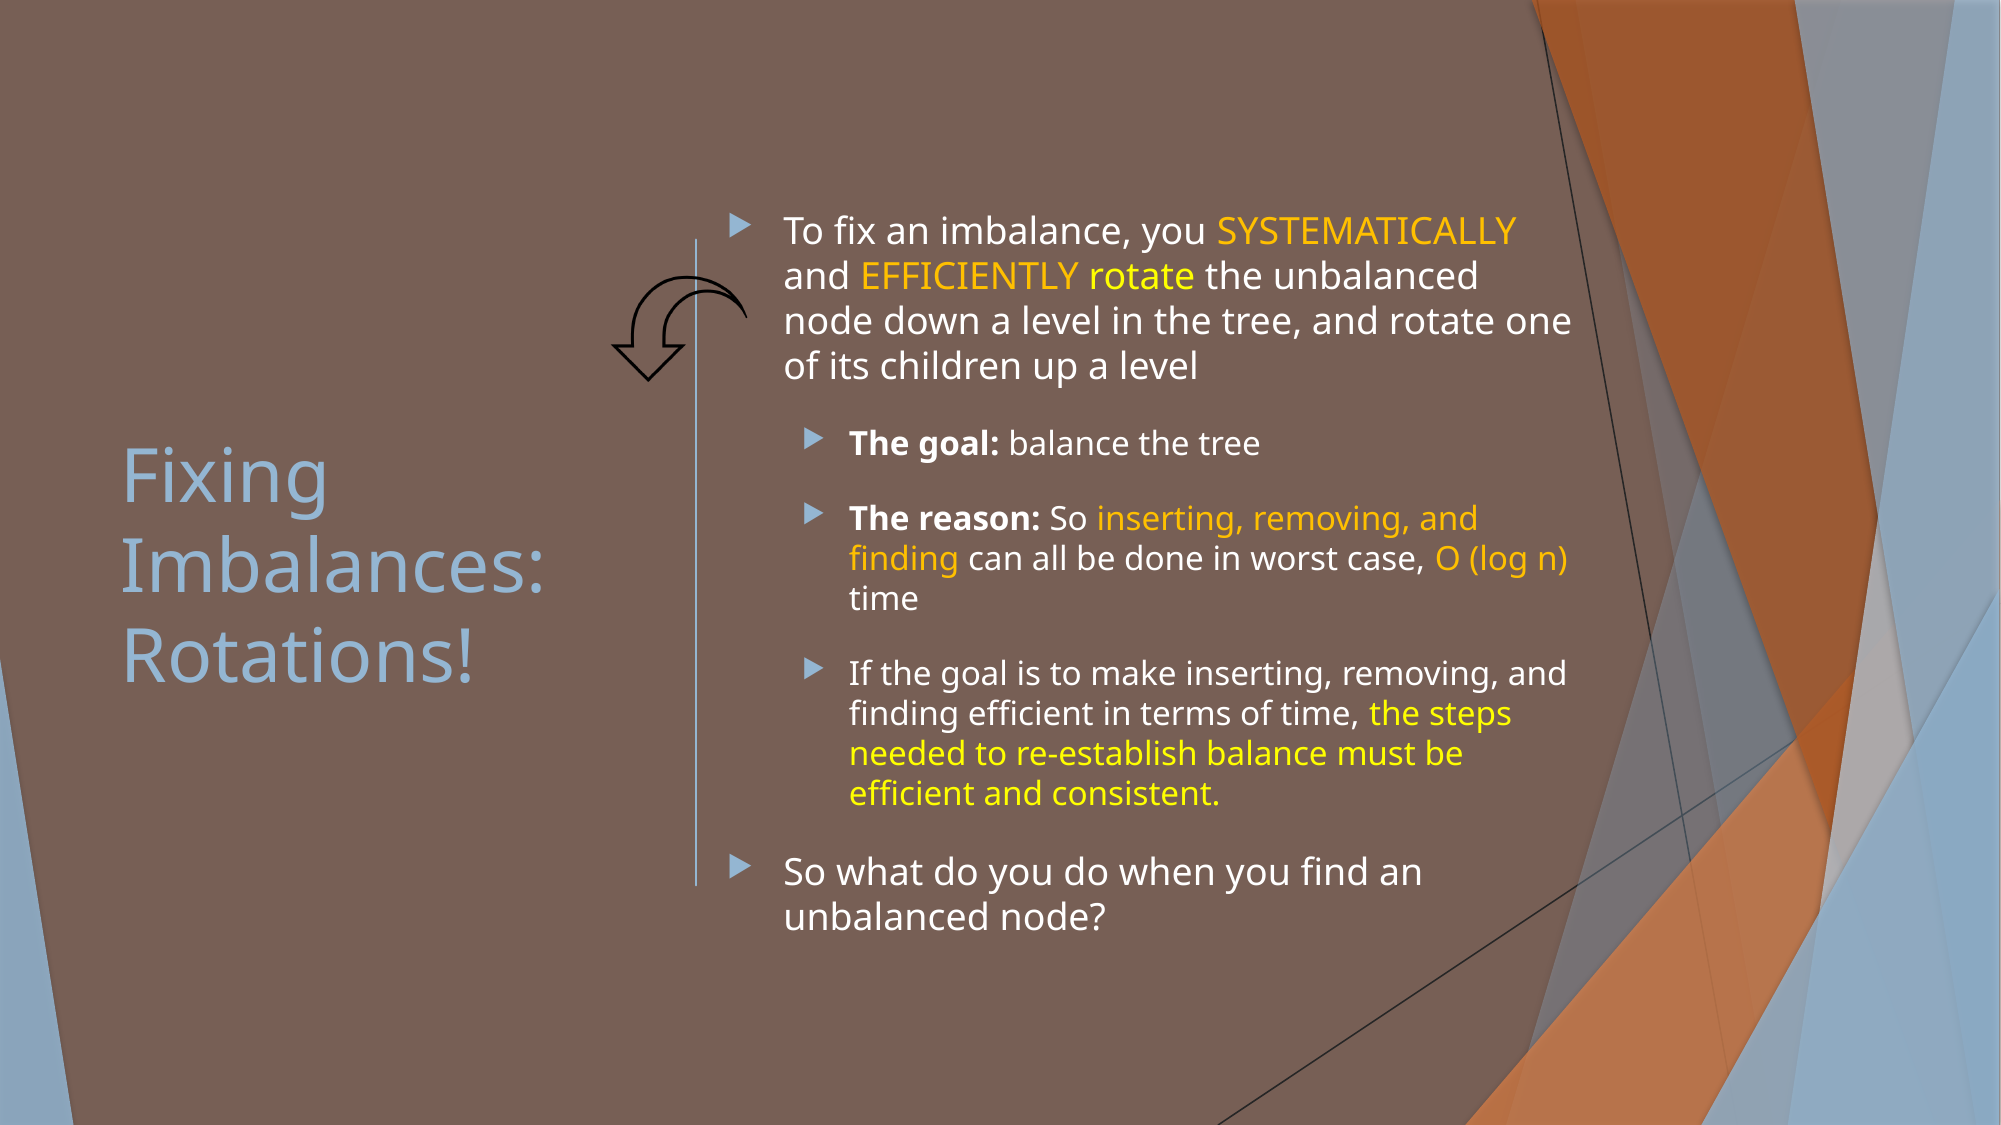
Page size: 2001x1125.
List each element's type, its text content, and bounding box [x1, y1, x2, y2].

title Fixing Imbalances: Rotations! [105, 133, 658, 991]
picture [604, 255, 756, 407]
list To fix an imbalance, you SYSTEMATICALLY and EFFICIENTLY rotate the unbalanced node down a level in the tree, and rotate one of its children up a level The goal: balance the tree The reason: So inserting, removing, and finding can all be done in worst case, O (log n) time If the goal is to make inserting, removing, and finding efficient in terms of time, the steps needed to re-establish balance must be efficient and consistent. So what do you do when you find an unbalanced node? [711, 44, 1591, 1100]
